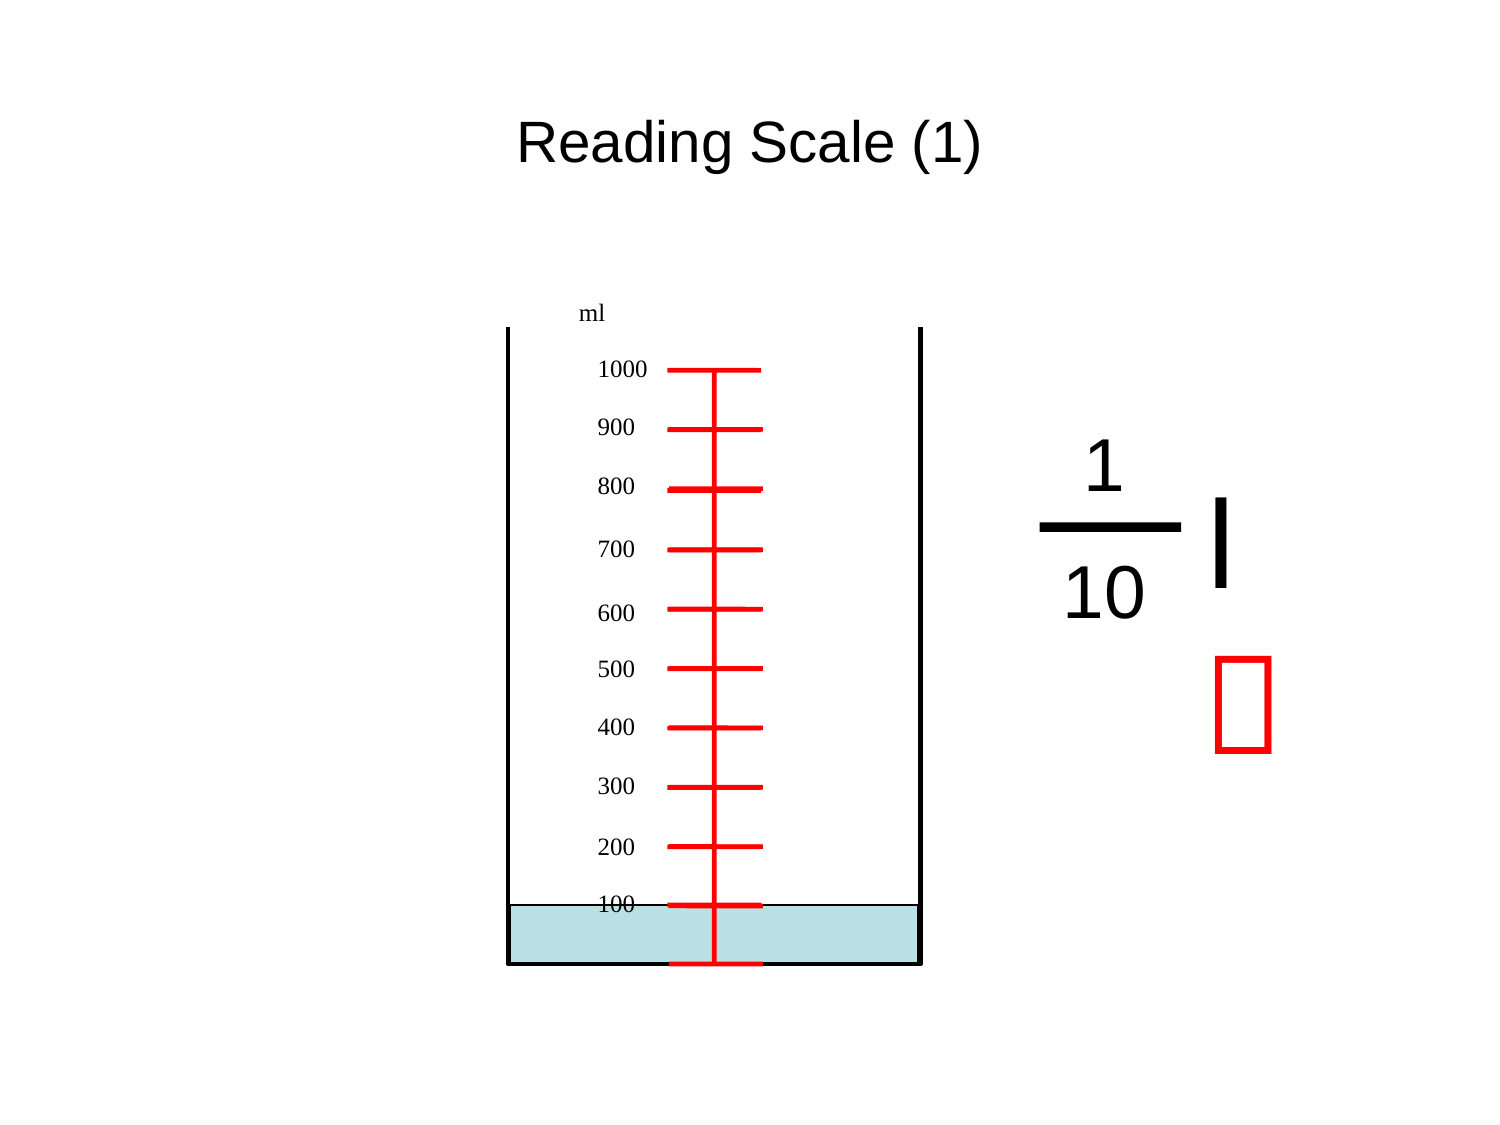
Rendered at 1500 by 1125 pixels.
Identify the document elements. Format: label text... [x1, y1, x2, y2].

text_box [507, 288, 921, 965]
text_box  [1187, 609, 1459, 790]
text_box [1039, 408, 1336, 650]
title Reading Scale (1) [74, 44, 1426, 233]
